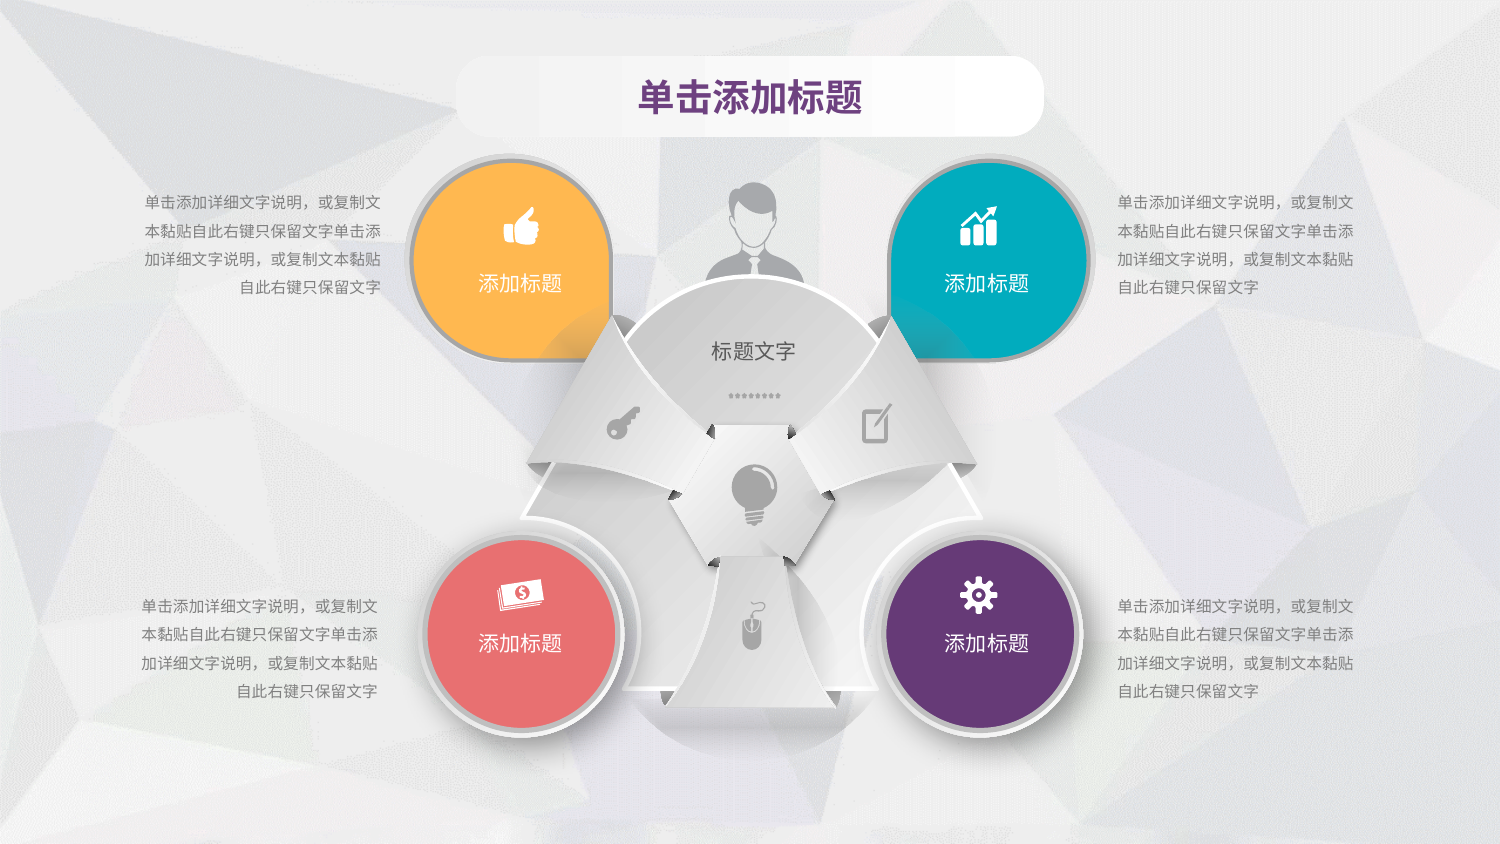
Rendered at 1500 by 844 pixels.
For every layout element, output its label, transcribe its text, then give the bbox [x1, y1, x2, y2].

picture [0, 0, 1500, 844]
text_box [886, 153, 1096, 364]
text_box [876, 531, 1084, 738]
text_box 单击添加标题 [454, 54, 1046, 138]
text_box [417, 531, 625, 738]
text_box 单击添加详细文字说明，或复制文本黏贴自此右键只保留文字单击添加详细文字说明，或复制文本黏贴自此右键只保留文字 [1102, 580, 1379, 708]
text_box 单击添加详细文字说明，或复制文本黏贴自此右键只保留文字单击添加详细文字说明，或复制文本黏贴自此右键只保留文字 [115, 580, 393, 708]
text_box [404, 153, 614, 364]
text_box 单击添加详细文字说明，或复制文本黏贴自此右键只保留文字单击添加详细文字说明，或复制文本黏贴自此右键只保留文字 [1102, 176, 1379, 305]
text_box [728, 392, 781, 399]
text_box 单击添加详细文字说明，或复制文本黏贴自此右键只保留文字单击添加详细文字说明，或复制文本黏贴自此右键只保留文字 [118, 176, 396, 305]
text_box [512, 177, 997, 761]
